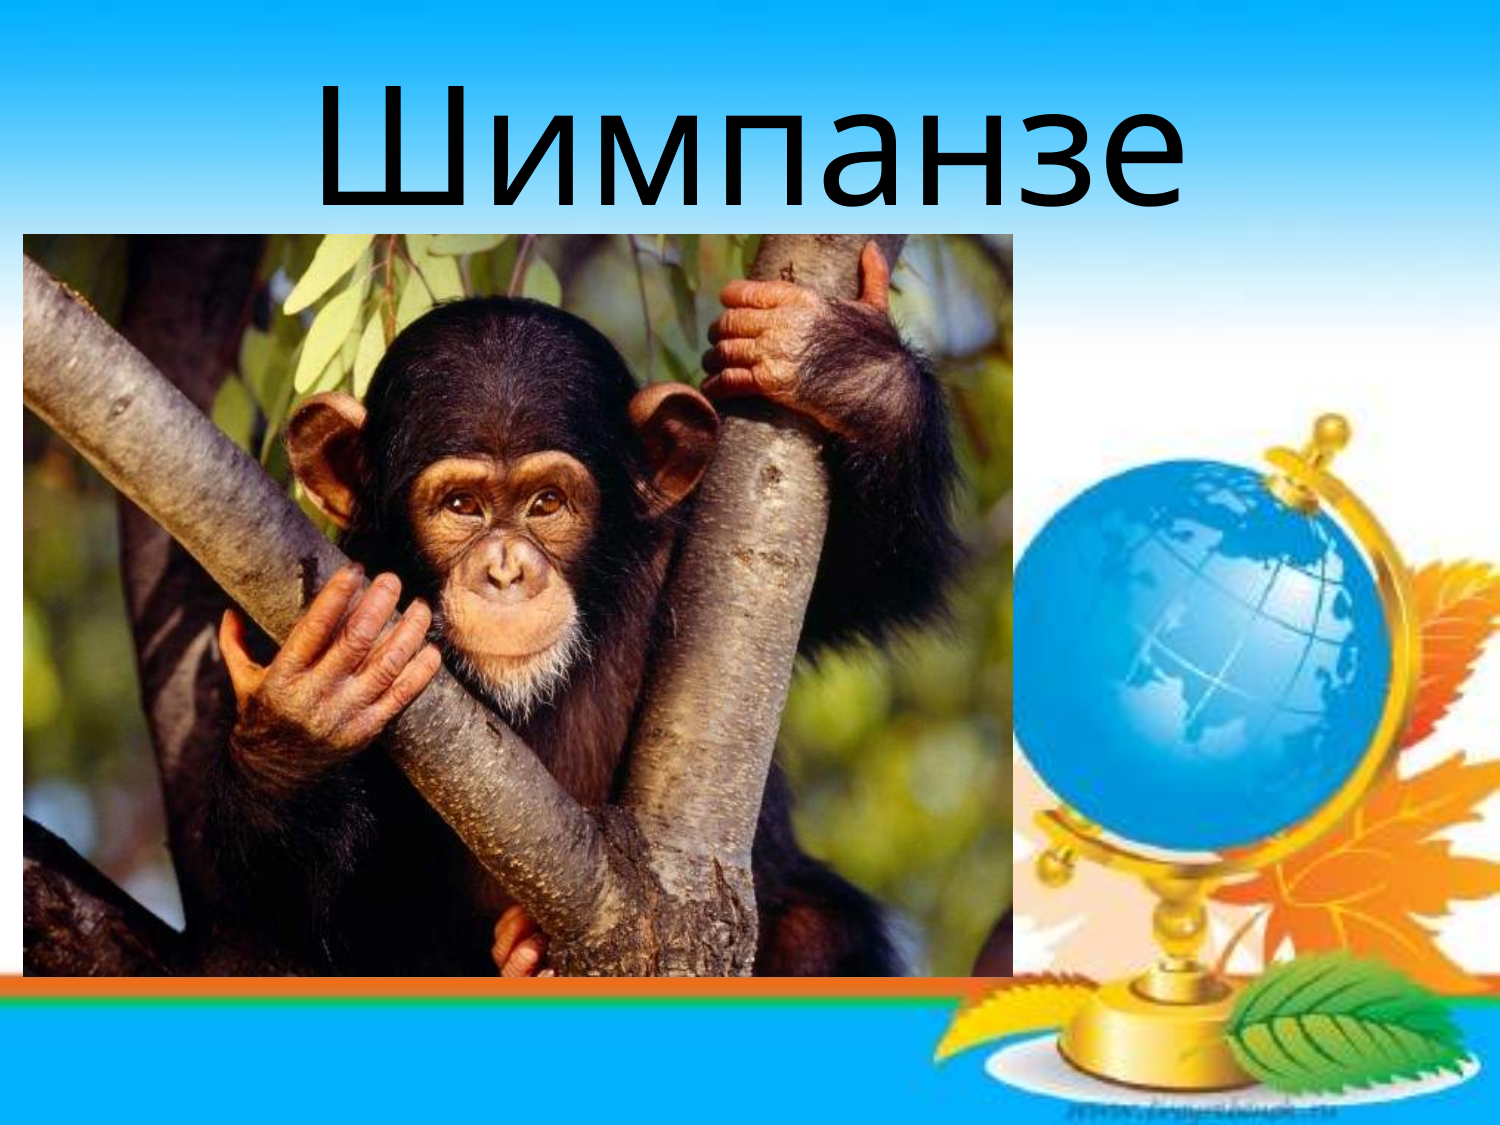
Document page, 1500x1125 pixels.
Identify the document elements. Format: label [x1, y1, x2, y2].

picture [1450, 1099, 1460, 1105]
list [23, 234, 1013, 977]
picture [0, 36, 1500, 1122]
